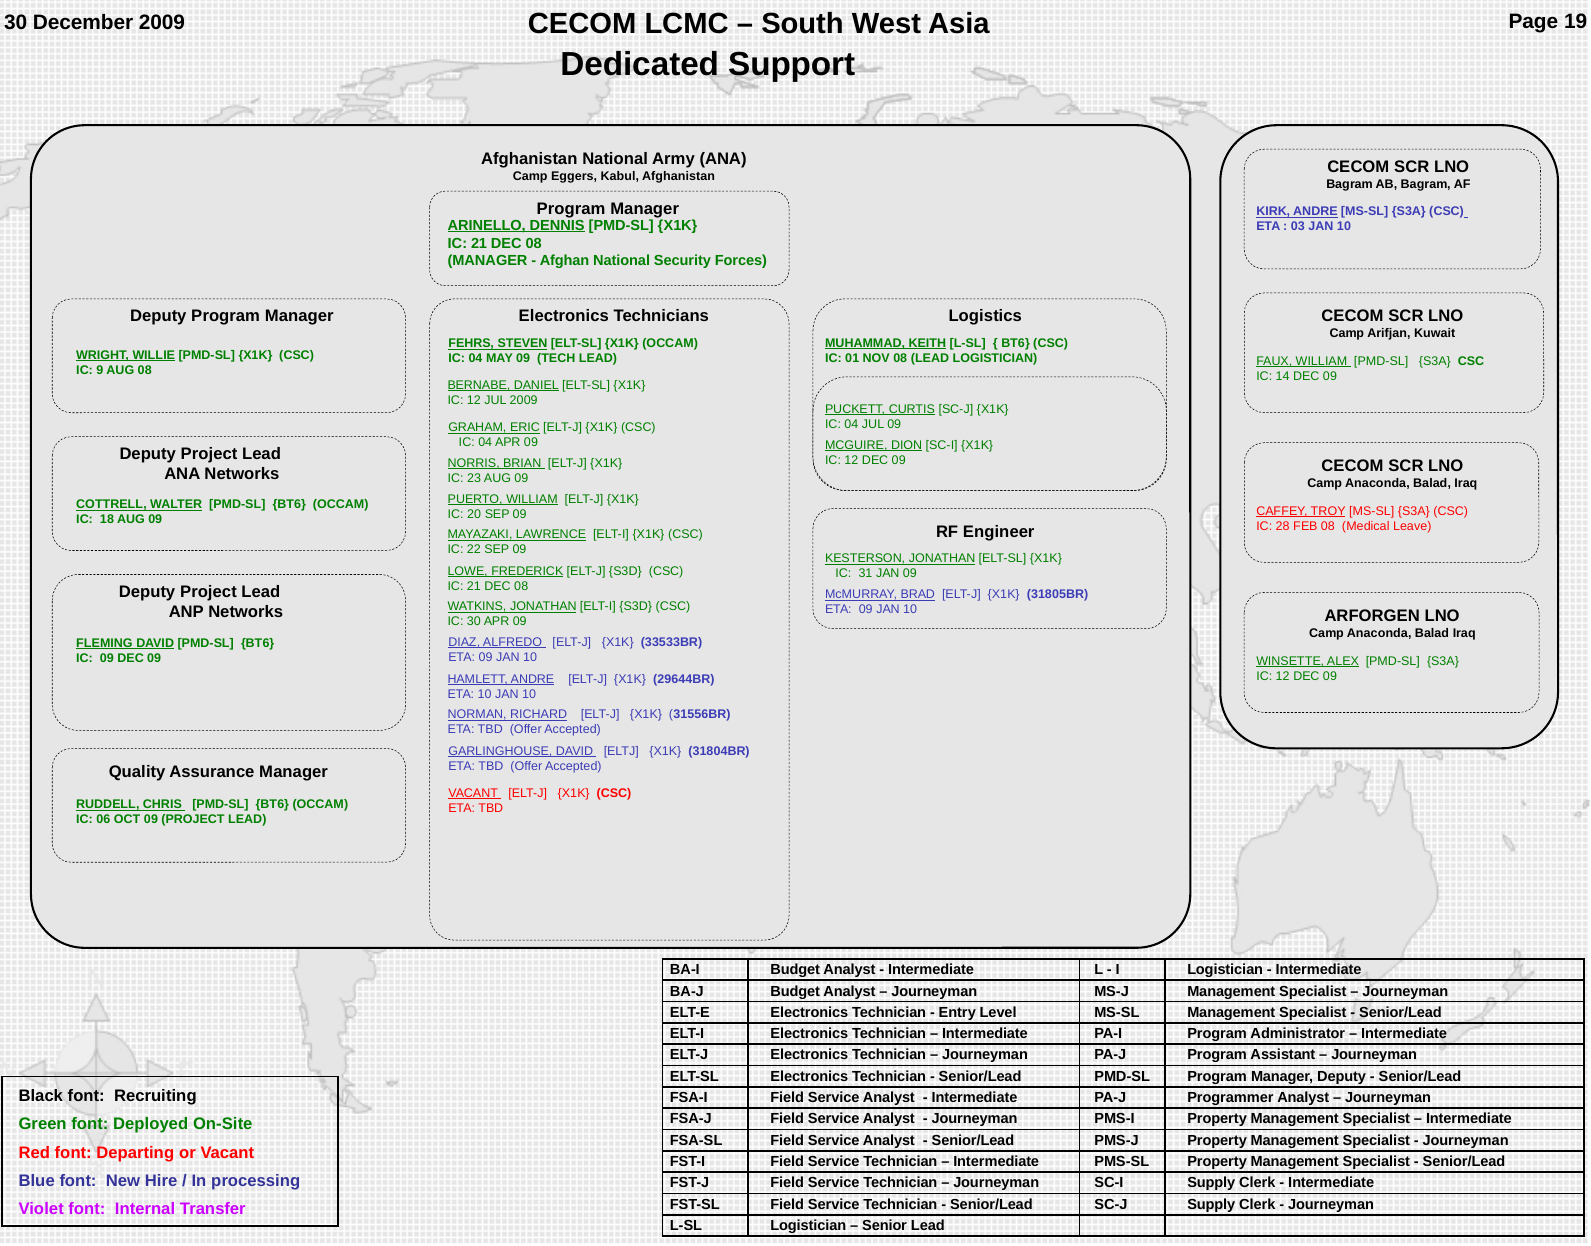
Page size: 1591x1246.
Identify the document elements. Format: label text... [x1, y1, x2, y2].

text_box DIAZ, ALFREDO [ELT-J] {X1K} (33533BR) ETA: 09 JAN 10 [447, 633, 759, 665]
text_box MUHAMMAD, KEITH [L-SL] { BT6} (CSC) IC: 01 NOV 08 (LEAD LOGISTICIAN) [824, 334, 1109, 365]
text_box PUCKETT, CURTIS [SC-J] {X1K} IC: 04 JUL 09 [825, 400, 1088, 431]
text_box FLEMING DAVID [PMD-SL] {BT6} IC: 09 DEC 09 [76, 634, 388, 665]
text_box CAFFEY, TROY [MS-SL] {S3A} (CSC) IC: 28 FEB 08 (Medical Leave) [1250, 496, 1488, 540]
text_box RUDDELL, CHRIS [PMD-SL] {BT6} (OCCAM) IC: 06 OCT 09 (PROJECT LEAD) [76, 796, 364, 827]
text_box NORRIS, BRIAN [ELT-J] {X1K} IC: 23 AUG 09 [447, 454, 705, 485]
text_box FEHRS, STEVEN [ELT-SL] {X1K} (OCCAM) IC: 04 MAY 09 (TECH LEAD) [447, 334, 711, 366]
text_box NORMAN, RICHARD [ELT-J] {X1K} (31556BR) ETA: TBD (Offer Accepted) [447, 706, 760, 737]
text_box PUERTO, WILLIAM [ELT-J] {X1K} IC: 20 SEP 09 [447, 490, 712, 521]
text_box WRIGHT, WILLIE [PMD-SL] {X1K} (CSC) IC: 9 AUG 08 [76, 346, 352, 377]
text_box GRAHAM, ERIC [ELT-J] {X1K} (CSC) IC: 04 APR 09 [447, 418, 712, 450]
text_box FAUX, WILLIAM [PMD-SL] {S3A} CSC IC: 14 DEC 09 [1256, 352, 1526, 383]
text_box KIRK, ANDRE [MS-SL] {S3A} (CSC) ETA : 03 JAN 10 [1256, 203, 1505, 234]
text_box KESTERSON, JONATHAN [ELT-SL] {X1K} IC: 31 JAN 09 [824, 550, 1137, 596]
text_box LOWE, FREDERICK [ELT-J] {S3D} (CSC) IC: 21 DEC 08 [447, 562, 759, 593]
text_box COTTRELL, WALTER [PMD-SL] {BT6} (OCCAM) IC: 18 AUG 09 [76, 496, 376, 527]
text_box McMURRAY, BRAD [ELT-J] {X1K} (31805BR) ETA: 09 JAN 10 [825, 586, 1143, 617]
text_box HAMLETT, ANDRE [ELT-J] {X1K} (29644BR) ETA: 10 JAN 10 [447, 670, 759, 701]
text_box MCGUIRE, DION [SC-I] {X1K} IC: 12 DEC 09 [825, 436, 1101, 467]
text_box WINSETTE, ALEX [PMD-SL] {S3A} IC: 12 DEC 09 [1250, 646, 1526, 689]
text_box WATKINS, JONATHAN [ELT-I] {S3D} (CSC) IC: 30 APR 09 [447, 598, 759, 629]
text_box BERNABE, DANIEL [ELT-SL] {X1K} IC: 12 JUL 2009 [447, 376, 716, 407]
text_box MAYAZAKI, LAWRENCE [ELT-I] {X1K} (CSC) IC: 22 SEP 09 [447, 526, 718, 557]
text_box VACANT [ELT-J] {X1K} (CSC) ETA: TBD [447, 784, 789, 816]
text_box ARINELLO, DENNIS [PMD-SL] {X1K} IC: 21 DEC 08 (MANAGER - Afghan National Security Forces) [441, 221, 784, 264]
picture [0, 0, 1591, 1245]
text_box GARLINGHOUSE, DAVID [ELTJ] {X1K} (31804BR) ETA: TBD (Offer Accepted) [447, 742, 777, 774]
